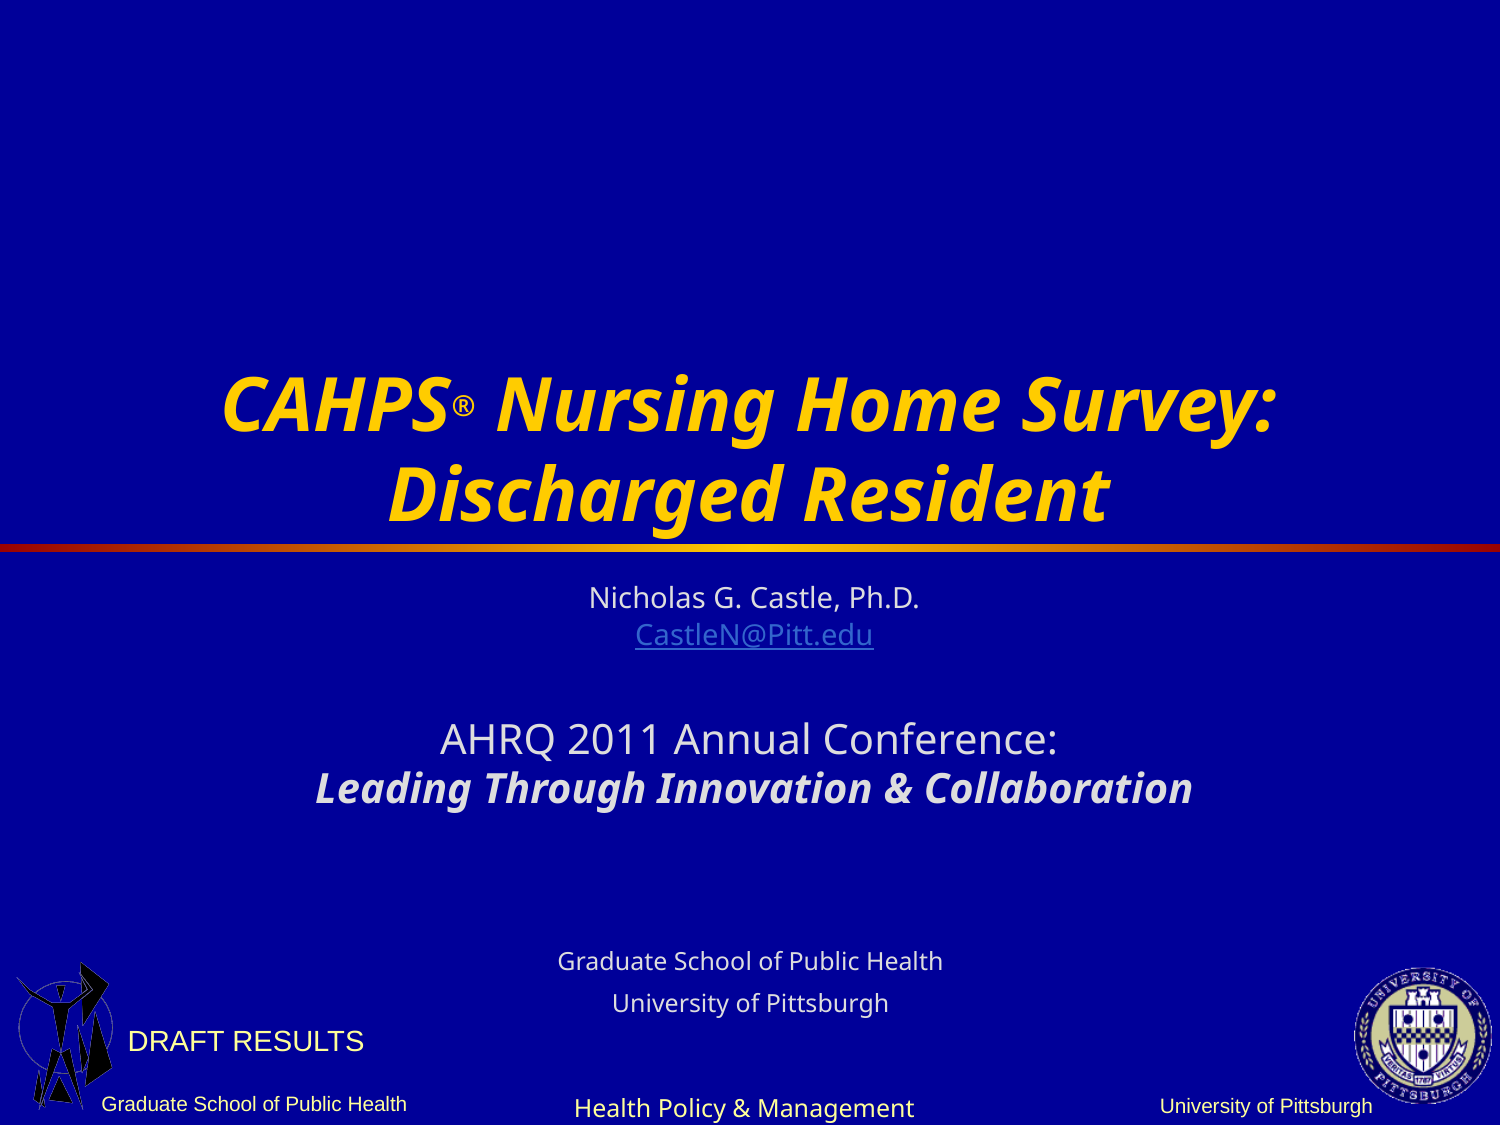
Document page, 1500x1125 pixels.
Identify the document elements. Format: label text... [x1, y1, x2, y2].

subtitle Nicholas G. Castle, Ph.D. CastleN@Pitt.edu AHRQ 2011 Annual Conference: Leading Through Innovation & Collaboration [166, 544, 1343, 819]
slide_number DRAFT RESULTS [112, 1024, 426, 1055]
picture [16, 962, 113, 1110]
picture [1354, 962, 1492, 1104]
picture [104, 1098, 113, 1110]
title CAHPS® Nursing Home Survey: Discharged Resident [75, 394, 1424, 545]
